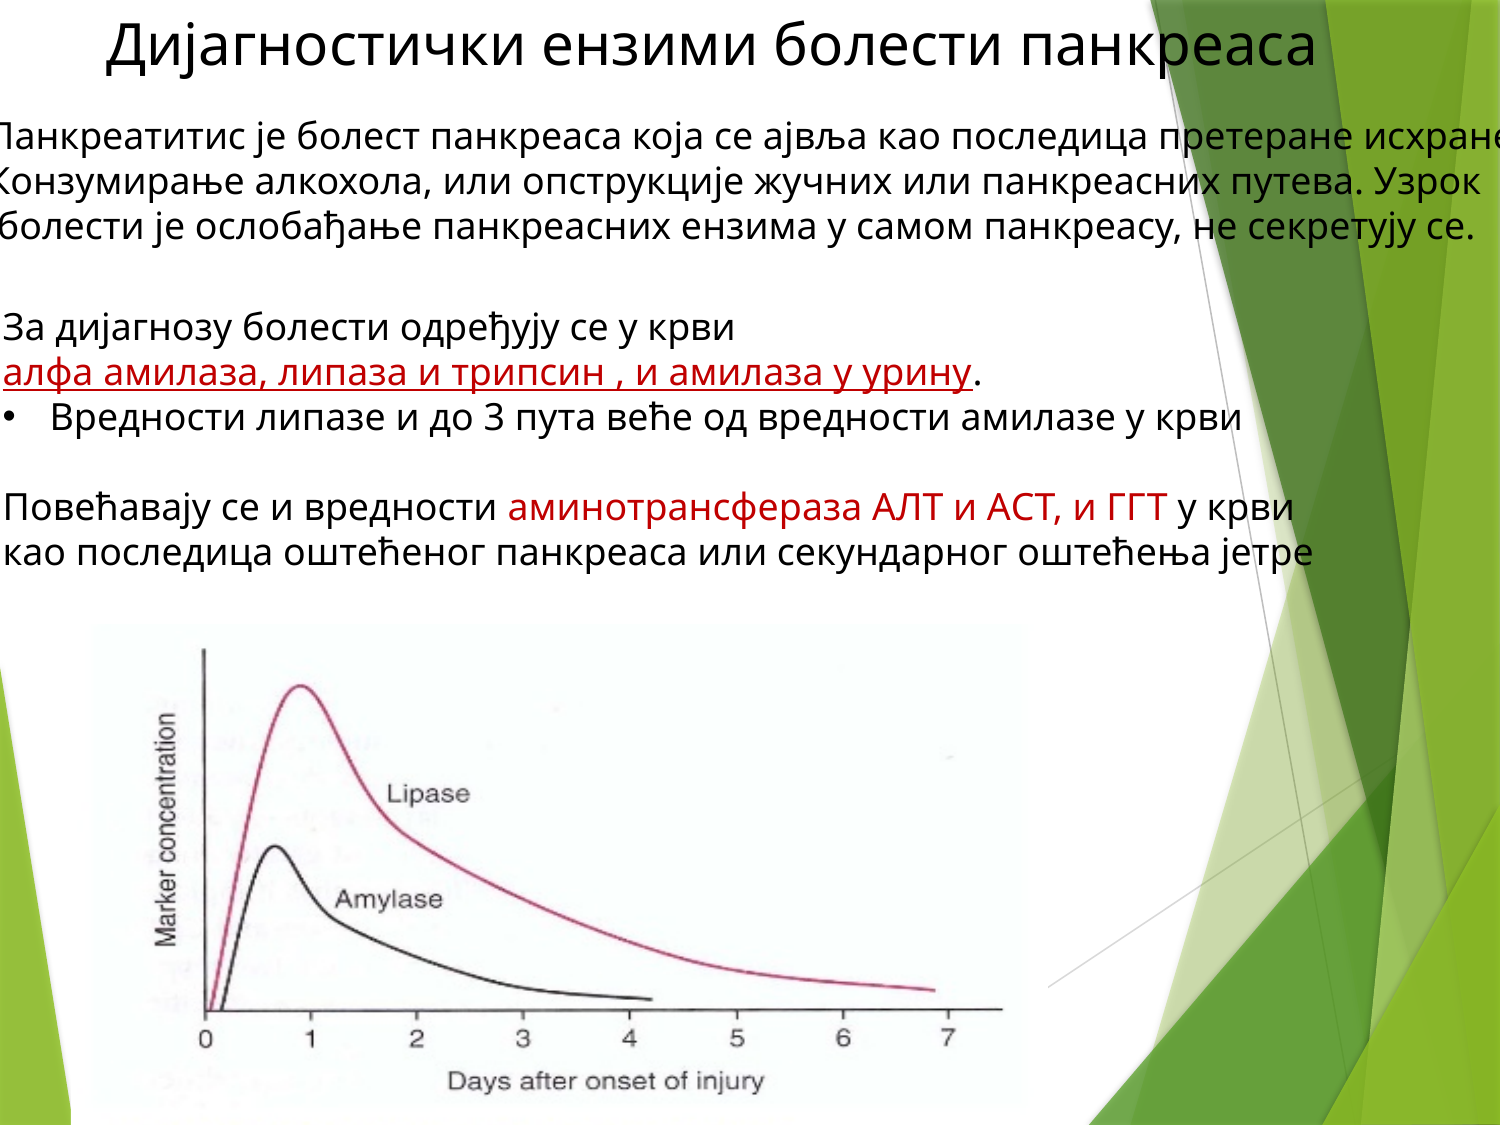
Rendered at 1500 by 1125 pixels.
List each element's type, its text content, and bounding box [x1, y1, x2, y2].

text_box Дијагностички ензими болести панкреаса [91, 0, 1348, 85]
text_box За дијагнозу болести одређују се у крви алфа амилаза, липаза и трипсин , и амилаза у урину. Вредности липазе и до 3 пута веће од вредности амилазе у крви Повећавају се и вредности аминотрансфераза АЛТ и АСТ, и ГГТ у крви као последица оштећеног панкреаса или секундарног оштећења јетре [0, 255, 1330, 581]
picture [70, 624, 1049, 1125]
text_box Панкреатитис је болест панкреаса која се ајвља као последица претеране исхране, Конзумирање алкохола, или опструкције жучних или панкреасних путева. Узрок болести је ослобађање панкреасних ензима у самом панкреасу, не секретују се. [0, 104, 1500, 255]
